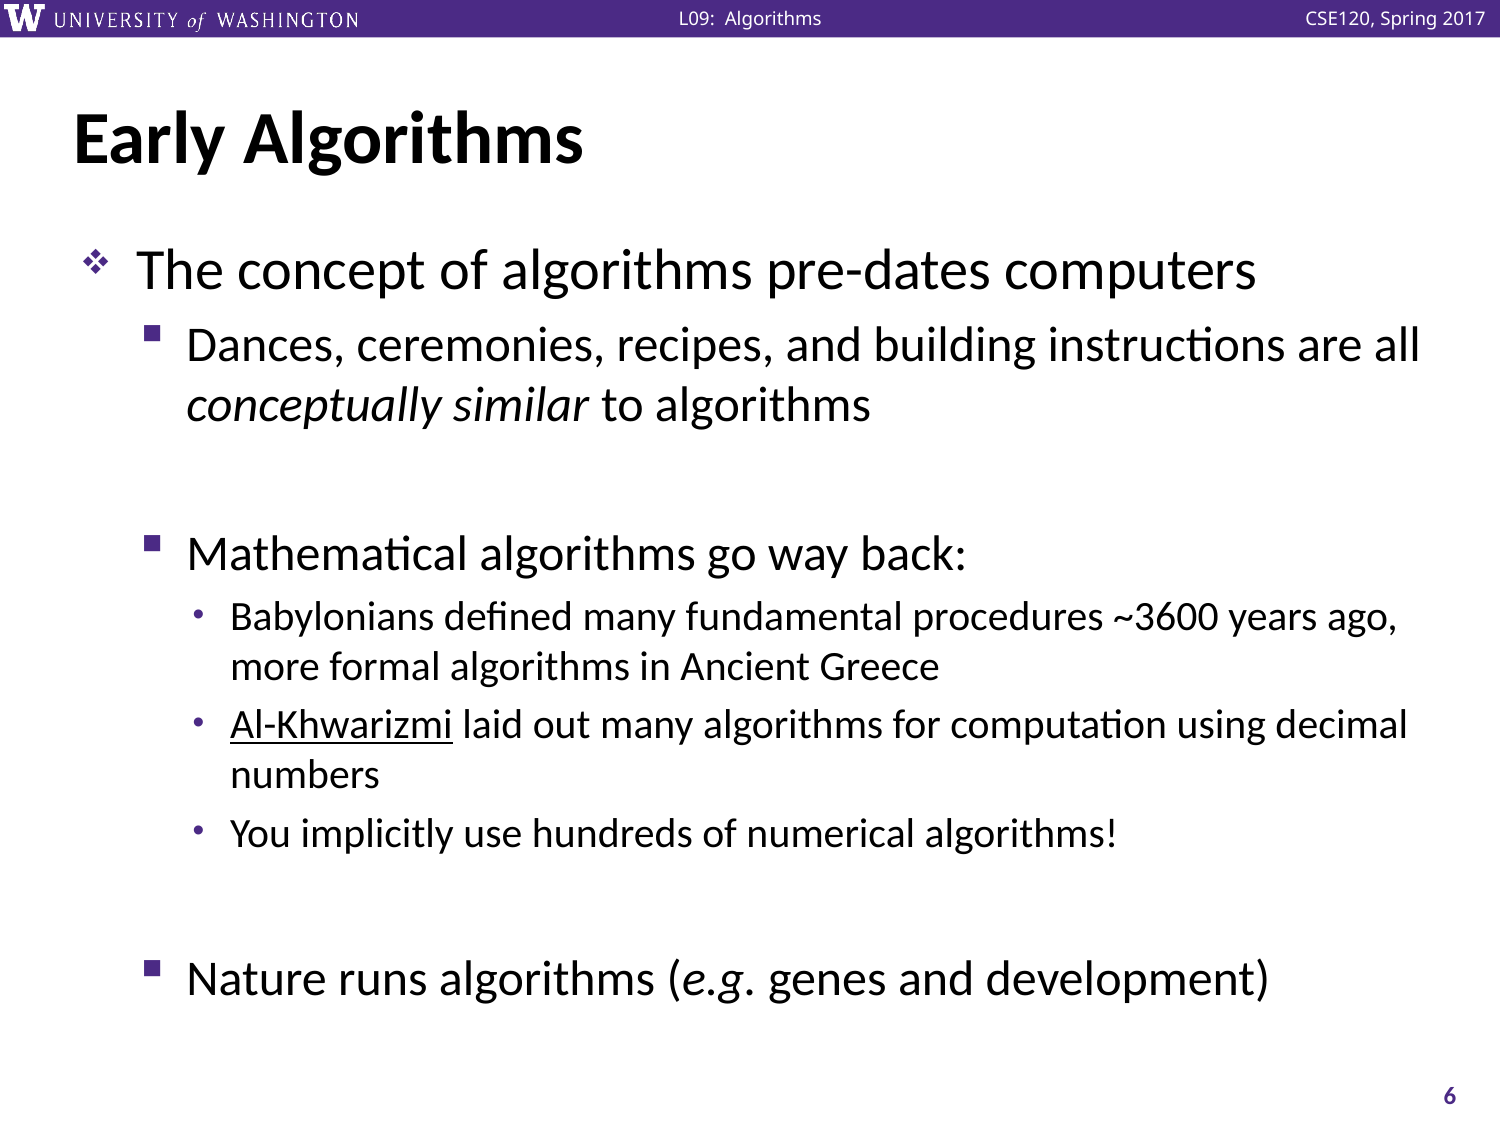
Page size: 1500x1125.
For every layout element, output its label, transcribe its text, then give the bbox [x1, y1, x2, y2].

slide_number 6 [1400, 1065, 1500, 1125]
picture [4, 4, 358, 32]
list The concept of algorithms pre-dates computers Dances, ceremonies, recipes, and building instructions are all conceptually similar to algorithms Mathematical algorithms go way back: Babylonians defined many fundamental procedures ~3600 years ago, more formal algorithms in Ancient Greece Al-Khwarizmi laid out many algorithms for computation using decimal numbers You implicitly use hundreds of numerical algorithms! Nature runs algorithms (e.g. genes and development) [64, 223, 1438, 1040]
title Early Algorithms [58, 71, 1438, 197]
